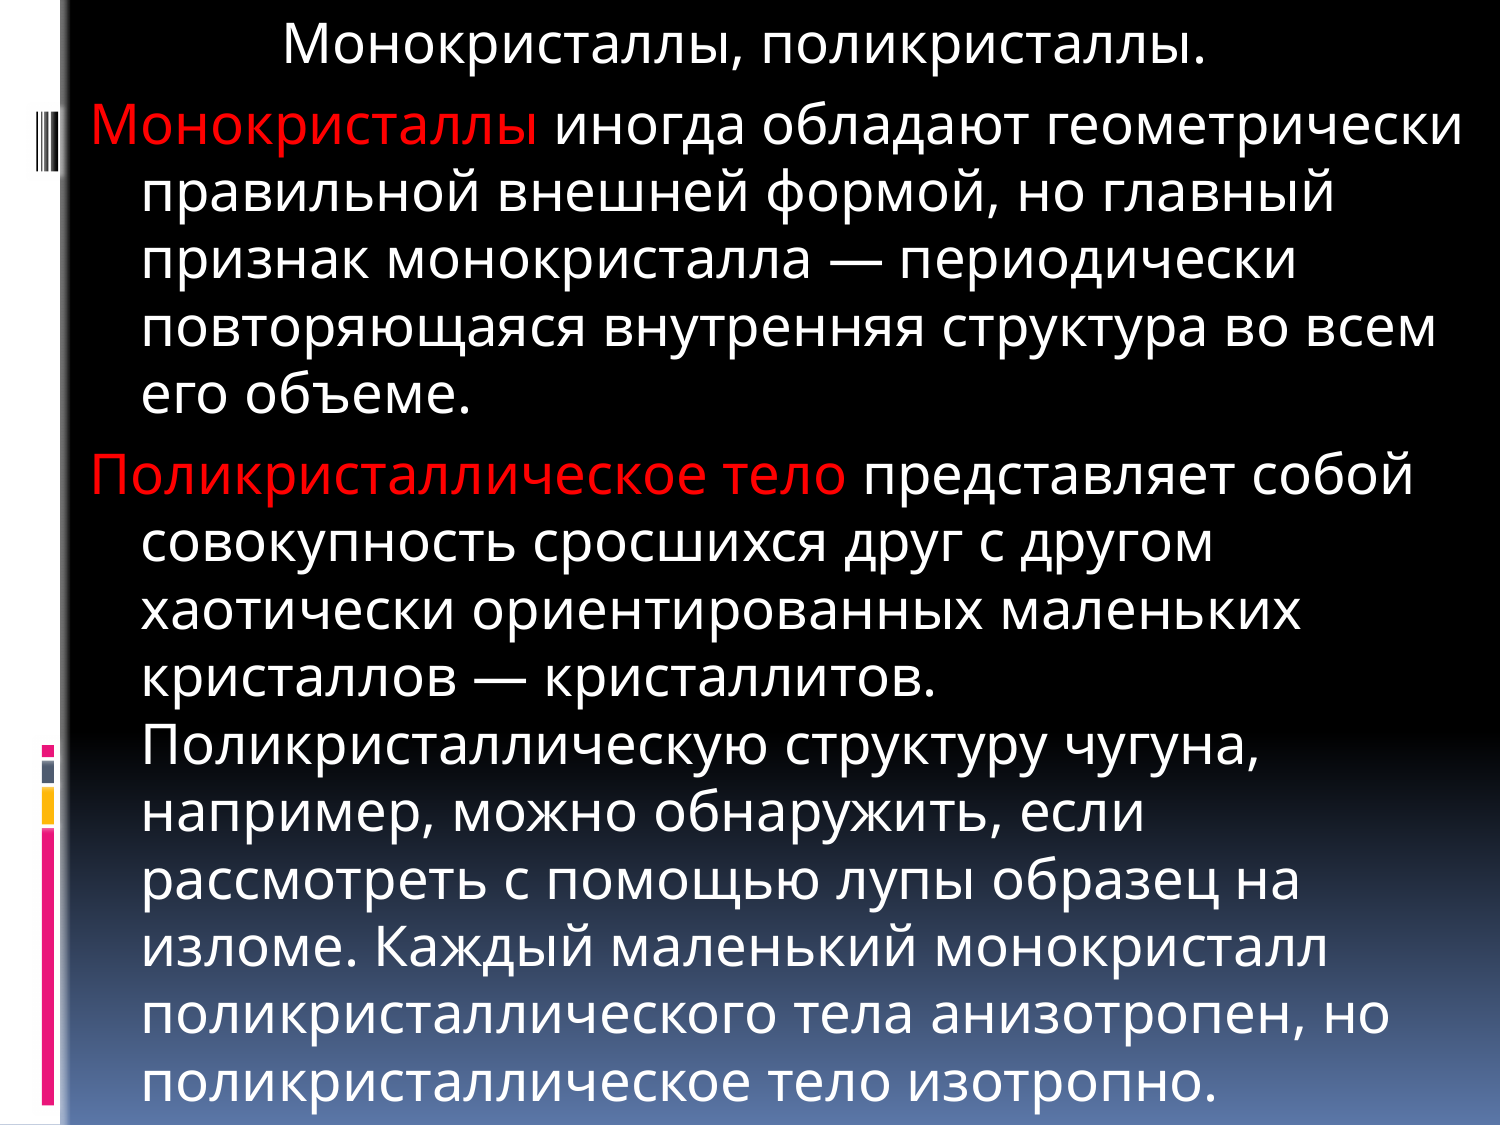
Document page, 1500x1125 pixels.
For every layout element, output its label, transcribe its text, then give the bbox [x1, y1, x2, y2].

list Монокристаллы, поликристаллы. Монокристаллы иногда обладают геометрически правильной внешней формой, но главный признак монокристалла — периодически повторяющаяся внутренняя структура во всем его объеме. Поликристаллическое тело представляет собой совокупность сросшихся друг с другом хаотически ориентированных маленьких кристаллов — кристаллитов. Поликристаллическую структуру чугуна, например, можно обнаружить, если рассмотреть с помощью лупы образец на изломе. Каждый маленький монокристалл поликристаллического тела анизотропен, но поликристаллическое тело изотропно. [64, 0, 1500, 1125]
